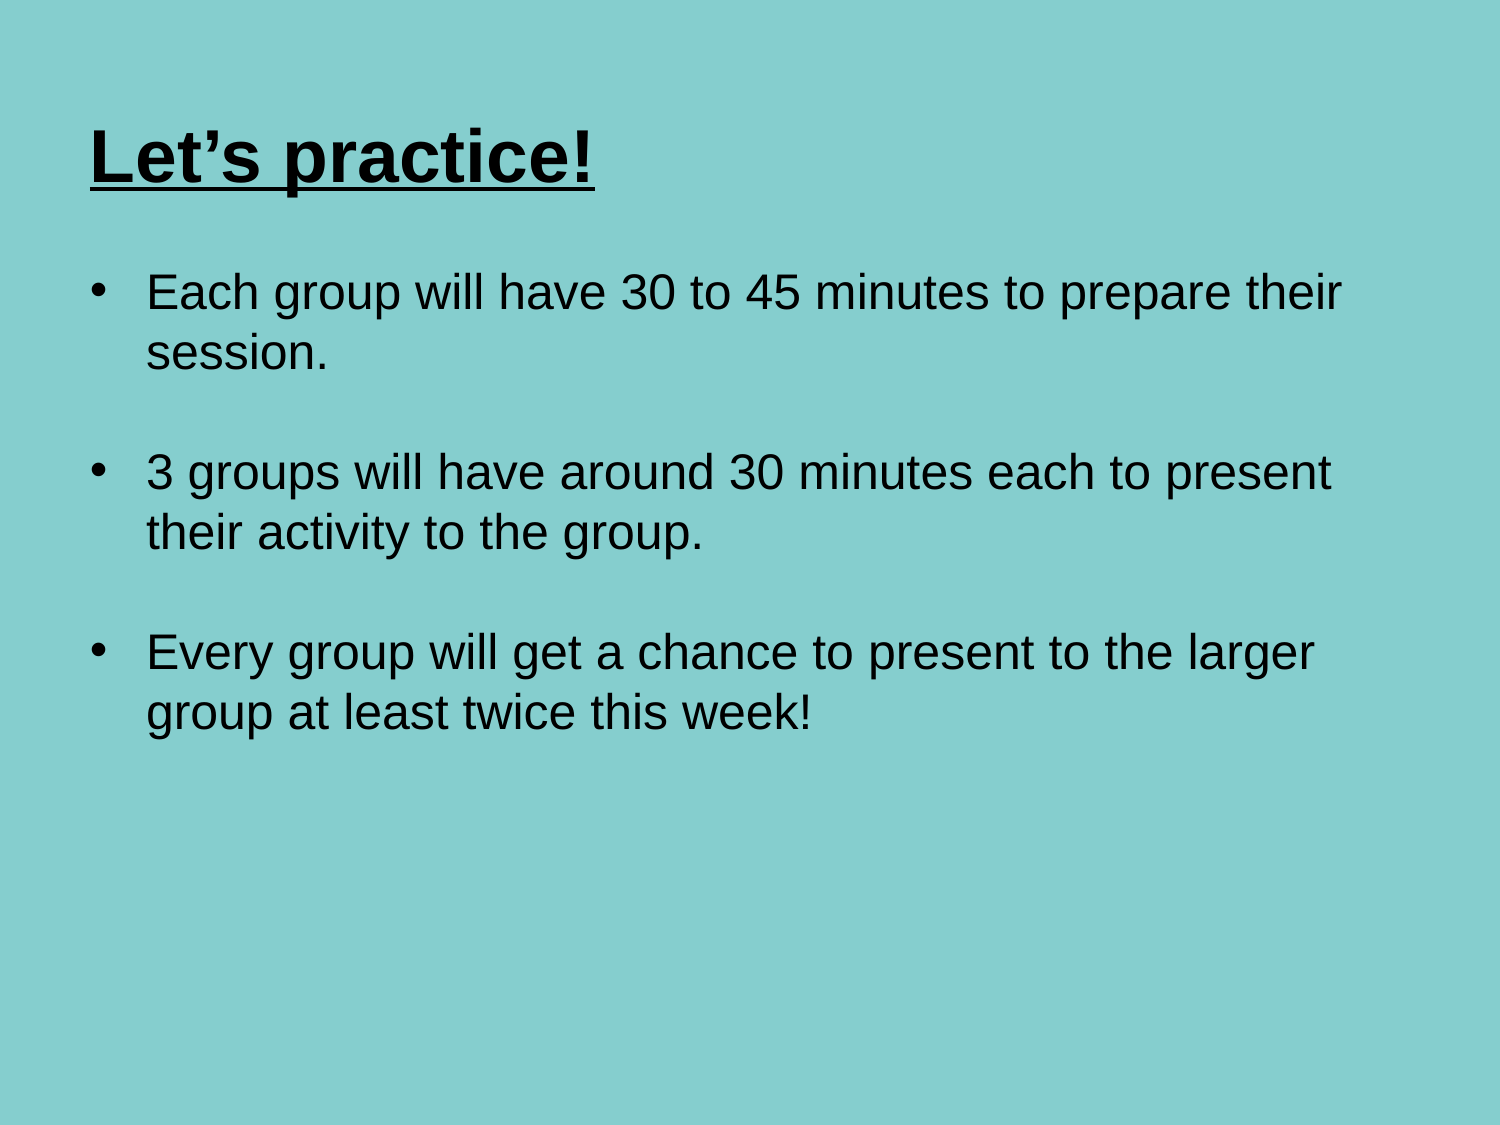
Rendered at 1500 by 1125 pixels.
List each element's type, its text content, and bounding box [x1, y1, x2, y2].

text_box Let’s practice! [74, 99, 1438, 300]
text_box Each group will have 30 to 45 minutes to prepare their session. 3 groups will have around 30 minutes each to present their activity to the group. Every group will get a chance to present to the larger group at least twice this week! [75, 251, 1388, 747]
